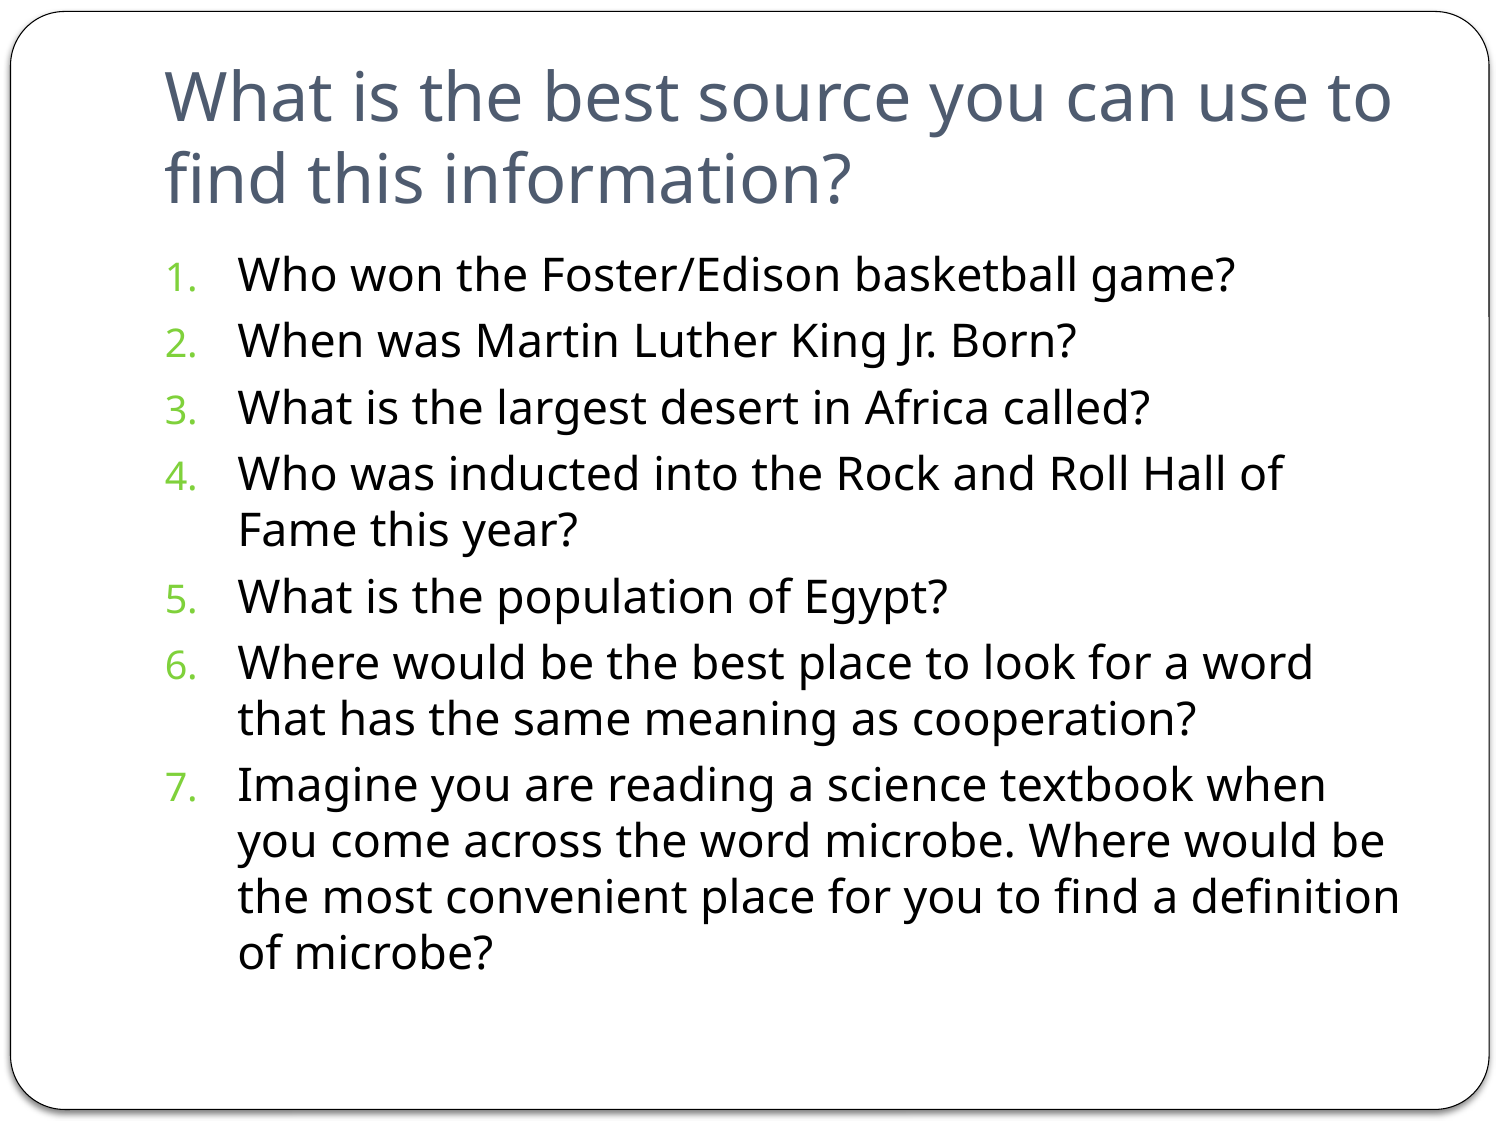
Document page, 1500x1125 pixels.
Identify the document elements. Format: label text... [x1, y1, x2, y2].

title What is the best source you can use to find this information? [150, 45, 1425, 233]
list Who won the Foster/Edison basketball game? When was Martin Luther King Jr. Born? What is the largest desert in Africa called? Who was inducted into the Rock and Roll Hall of Fame this year? What is the population of Egypt? Where would be the best place to look for a word that has the same meaning as cooperation? Imagine you are reading a science textbook when you come across the word microbe. Where would be the most convenient place for you to find a definition of microbe? [150, 237, 1425, 988]
